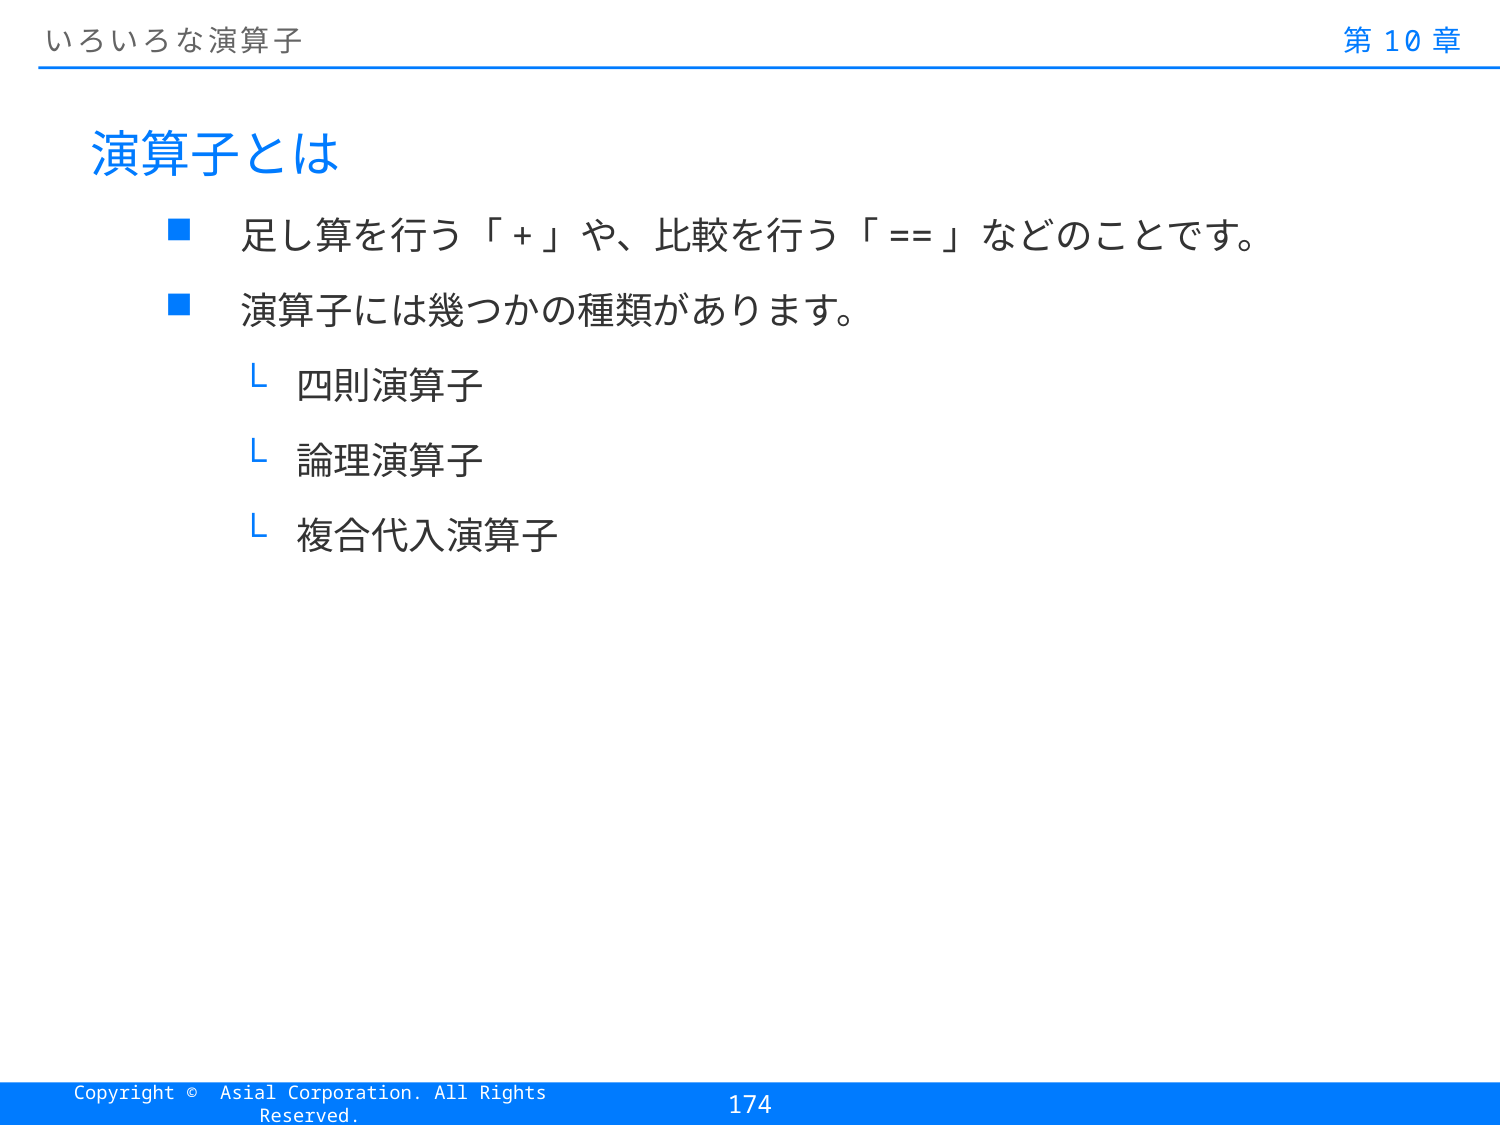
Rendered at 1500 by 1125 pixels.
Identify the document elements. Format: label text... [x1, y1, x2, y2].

slide_number 174 [581, 1075, 919, 1125]
list 第10章 [702, 7, 1477, 72]
list 演算子とは 足し算を行う「+」や、比較を行う「==」などのことです。 演算子には幾つかの種類があります。 四則演算子 論理演算子 複合代入演算子 [75, 84, 1425, 988]
title いろいろな演算子 [29, 7, 702, 72]
